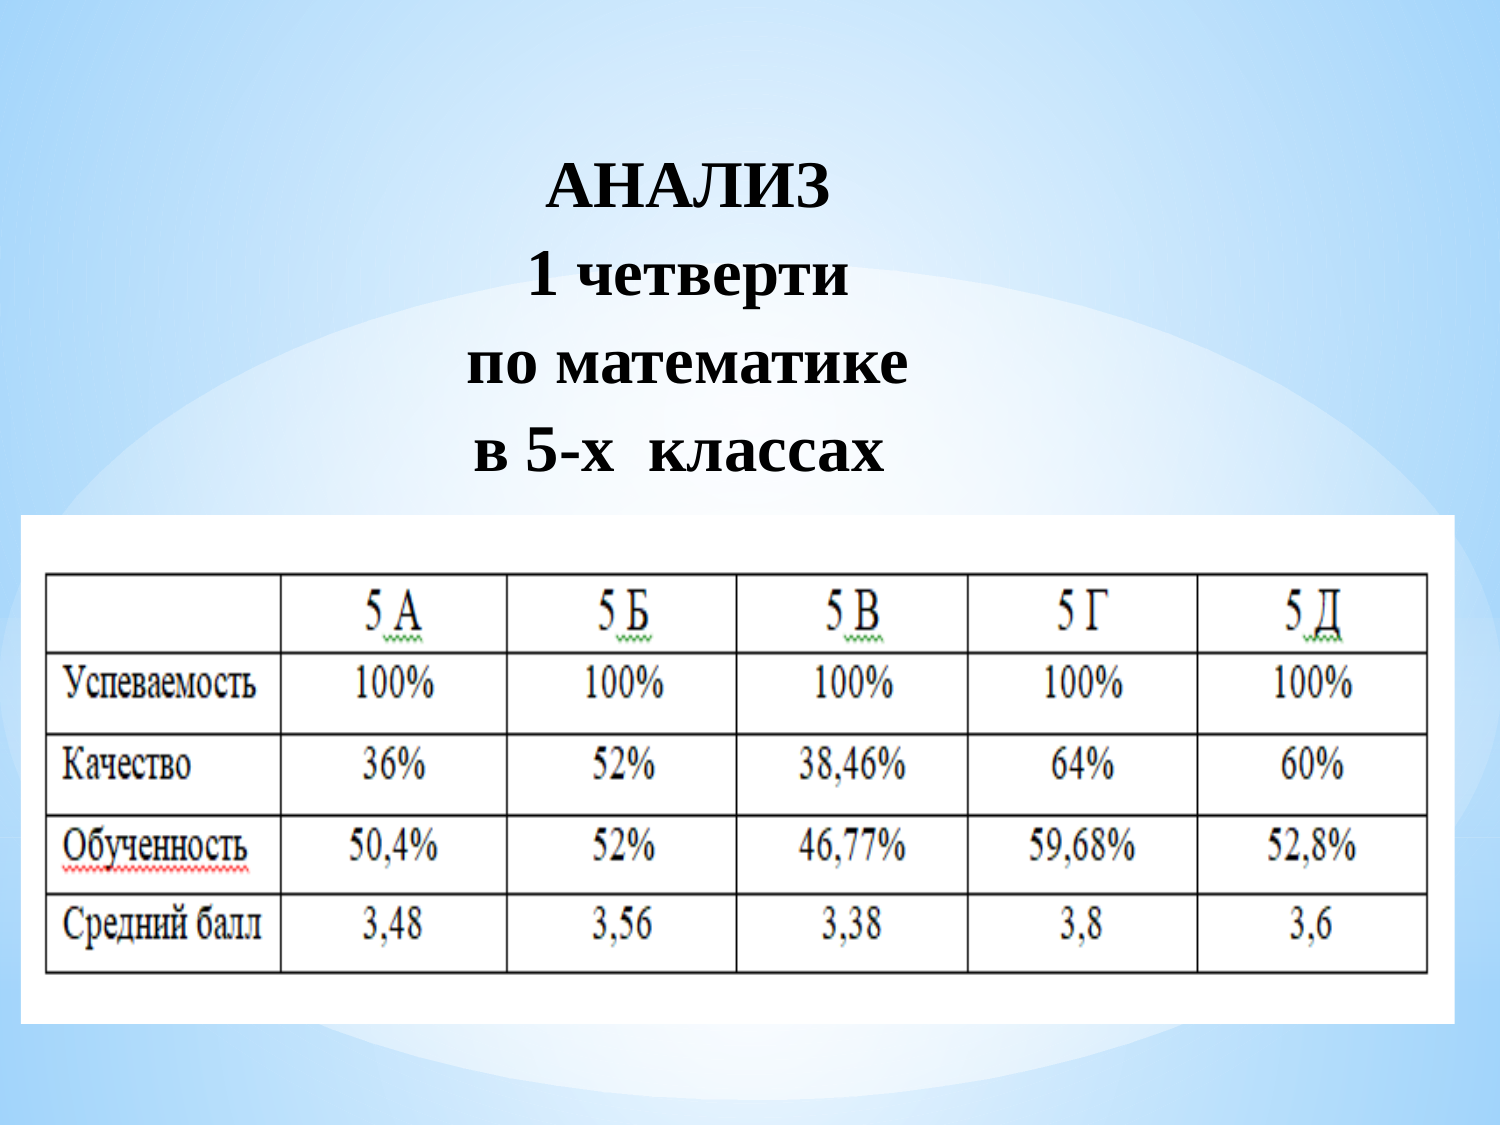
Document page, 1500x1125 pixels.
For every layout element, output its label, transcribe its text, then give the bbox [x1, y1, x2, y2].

text_box АНАЛИЗ 1 четверти по математике в 5-х классах [312, 125, 1063, 492]
picture [20, 514, 1455, 1024]
